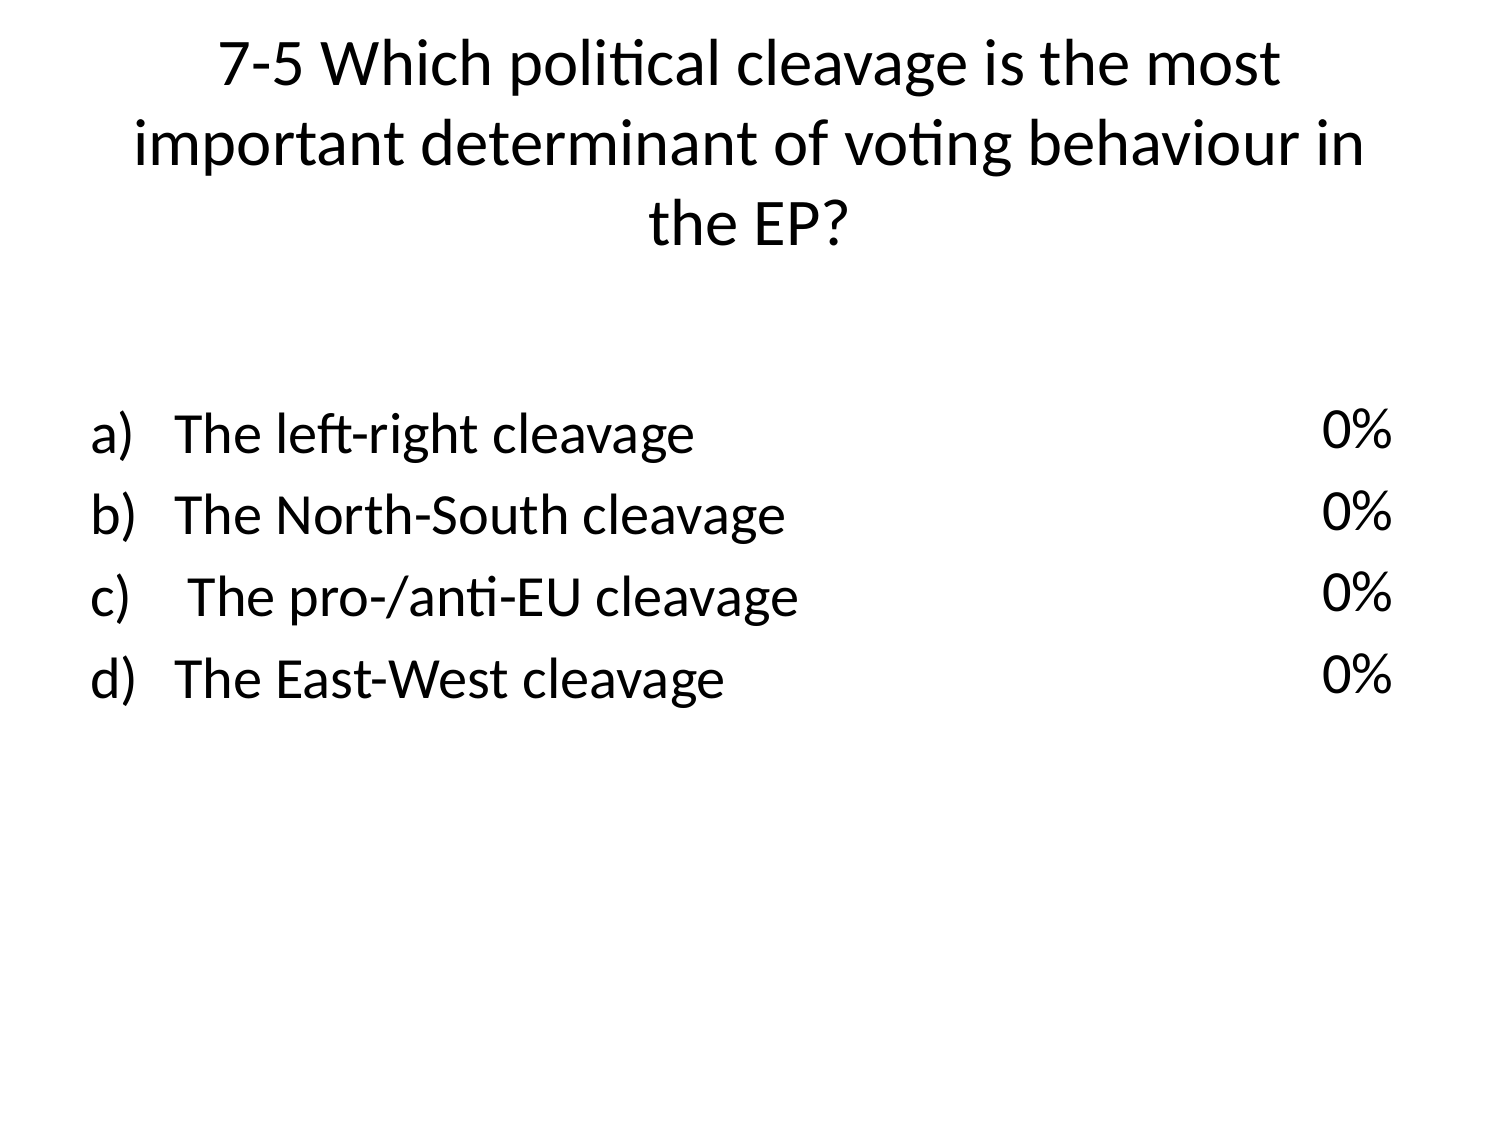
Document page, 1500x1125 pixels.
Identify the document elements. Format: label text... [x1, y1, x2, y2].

list The left-right cleavage The North-South cleavage The pro-/anti-EU cleavage The East-West cleavage [74, 387, 1117, 729]
list 0% 0% 0% 0% [1124, 382, 1409, 1125]
title 7-5 Which political cleavage is the most important determinant of voting behaviour in the EP? [74, 11, 1426, 267]
